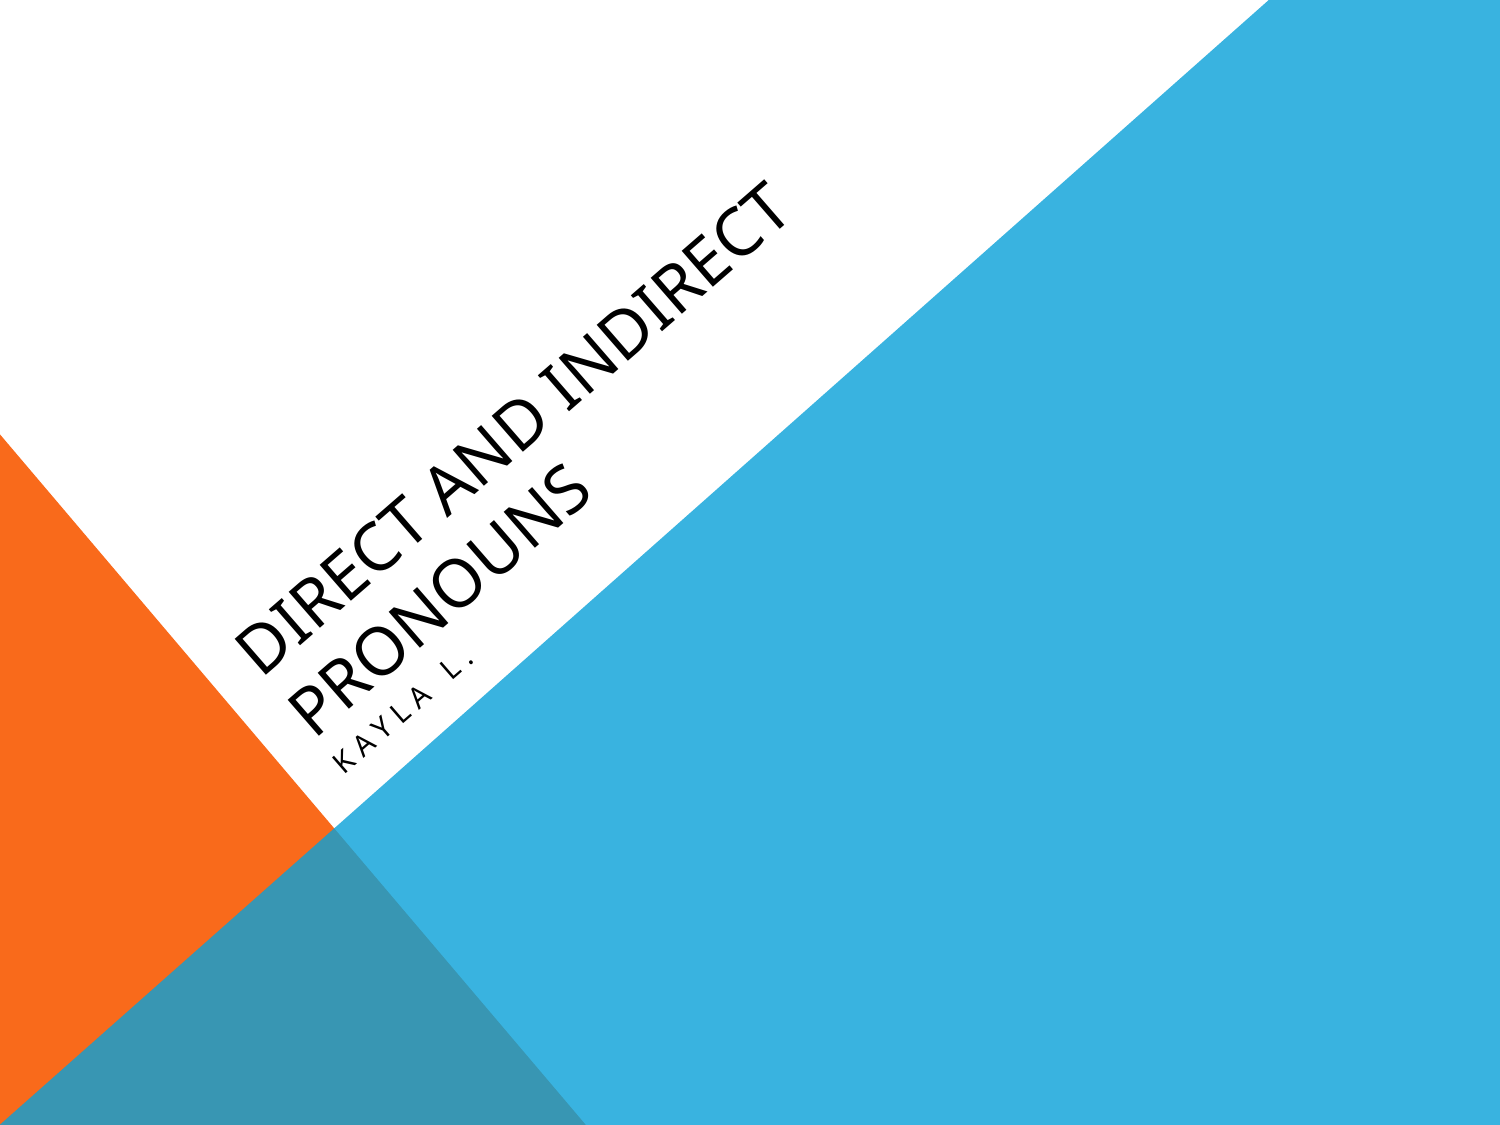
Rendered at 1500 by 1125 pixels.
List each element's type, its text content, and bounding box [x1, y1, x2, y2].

subtitle Kayla l. [312, 61, 1154, 804]
title Direct and indirect pronouns [182, 4, 1012, 761]
